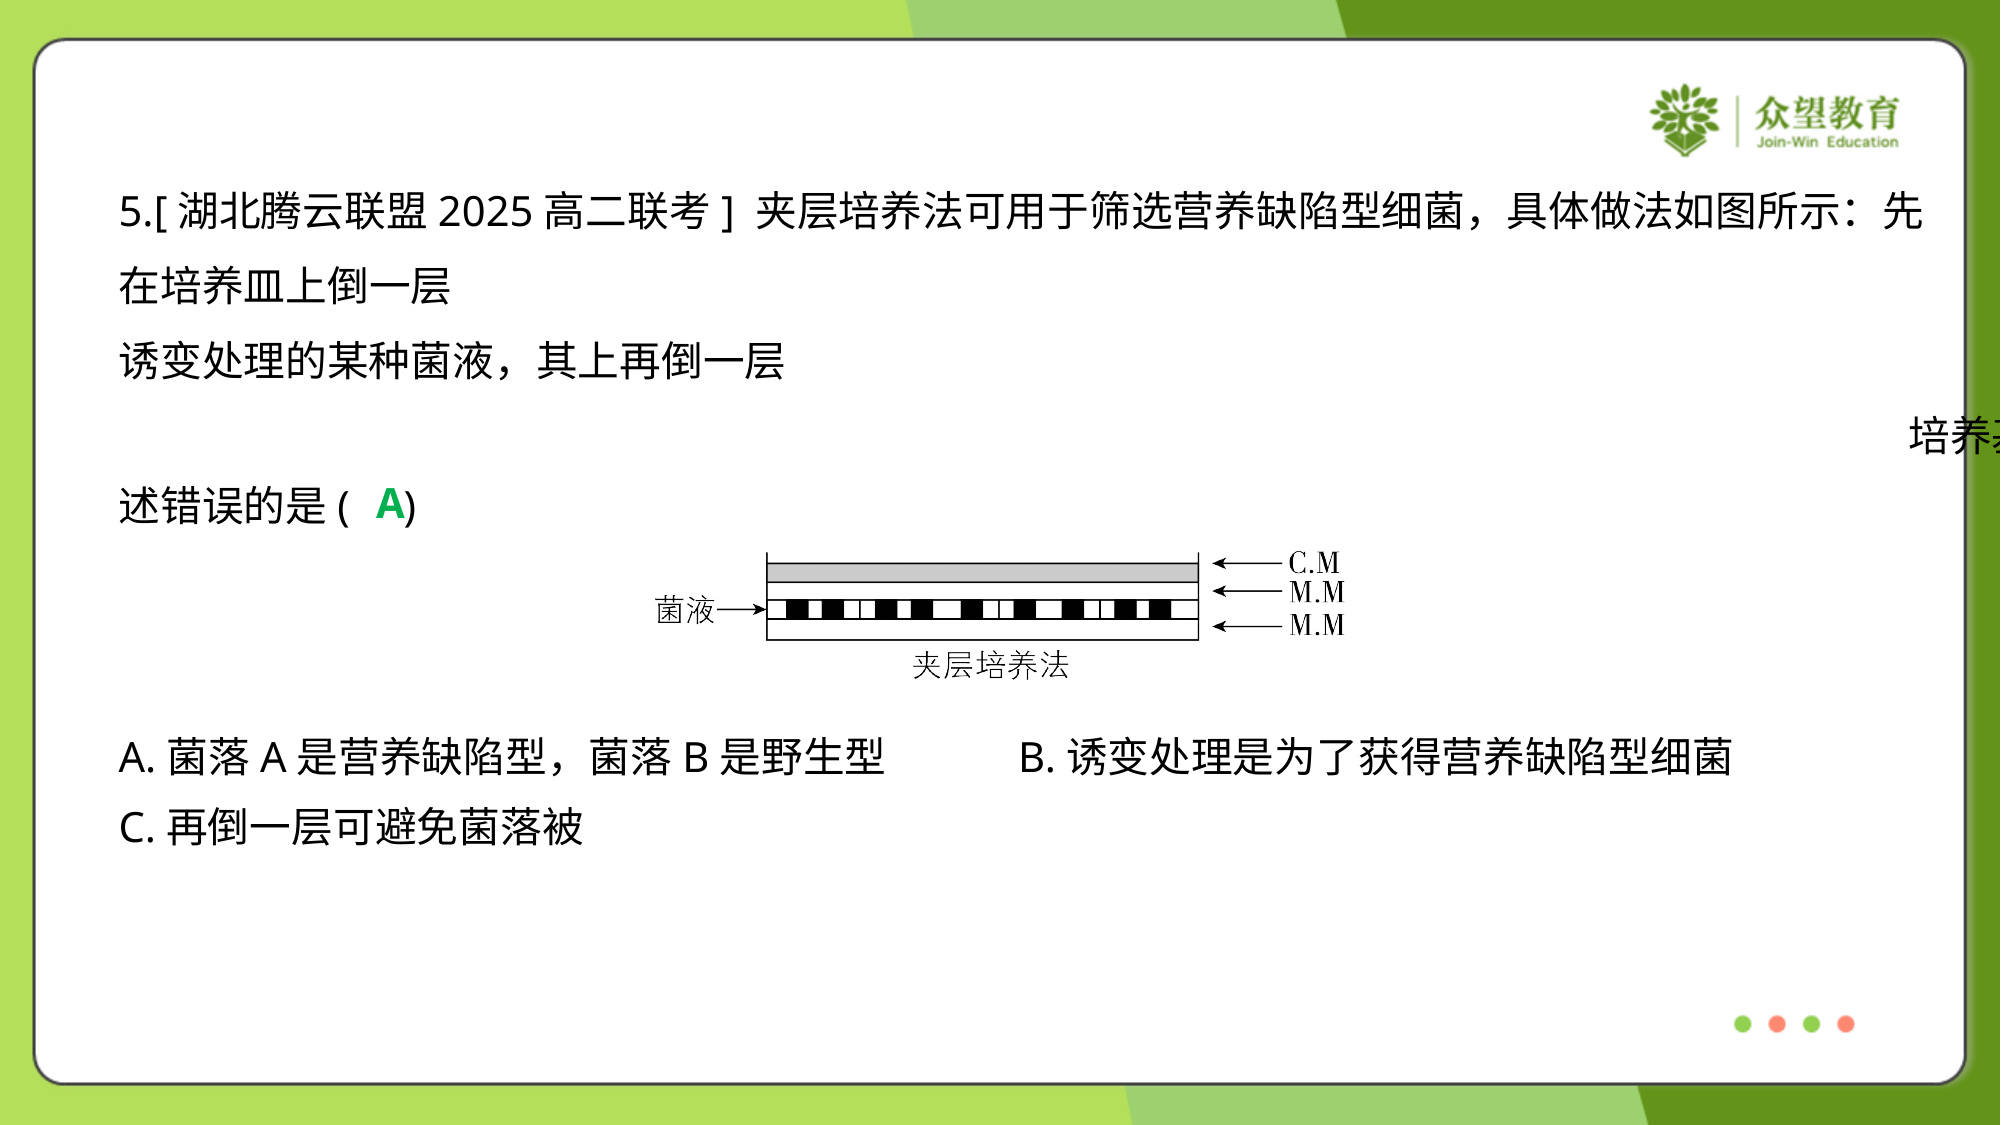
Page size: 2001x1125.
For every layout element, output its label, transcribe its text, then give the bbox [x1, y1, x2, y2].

text_box A [359, 456, 422, 521]
picture [0, 0, 2000, 1125]
